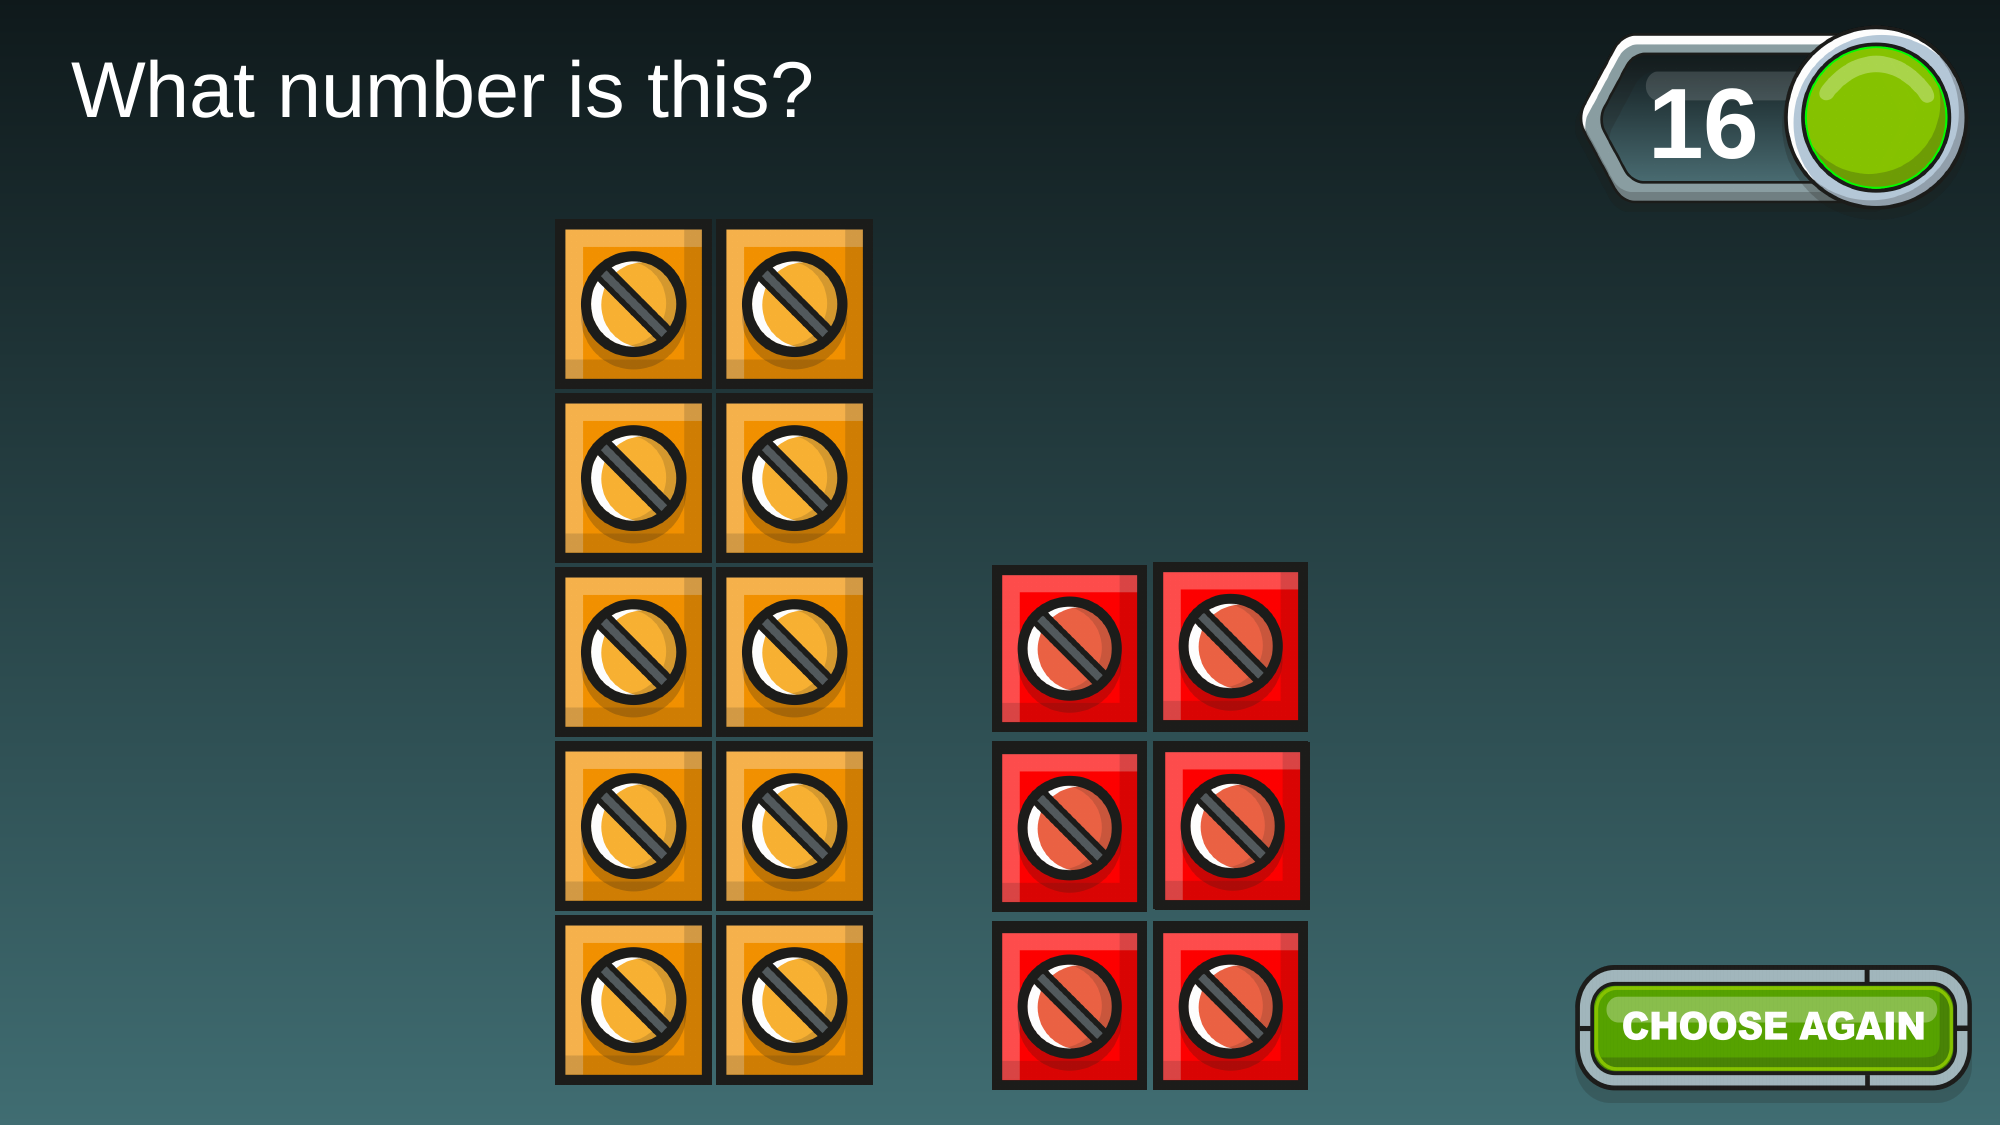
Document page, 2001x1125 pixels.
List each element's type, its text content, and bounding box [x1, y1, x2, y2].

text_box What number is this? [55, 30, 1093, 162]
picture [554, 567, 712, 737]
picture [554, 741, 712, 911]
picture [554, 393, 712, 563]
picture [1575, 25, 1971, 221]
picture [716, 393, 873, 563]
picture [554, 915, 712, 1085]
picture [1575, 965, 1972, 1104]
picture [716, 741, 873, 911]
picture [716, 219, 873, 389]
picture [716, 567, 873, 737]
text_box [992, 562, 1310, 1091]
picture [716, 915, 873, 1085]
picture [554, 219, 712, 389]
